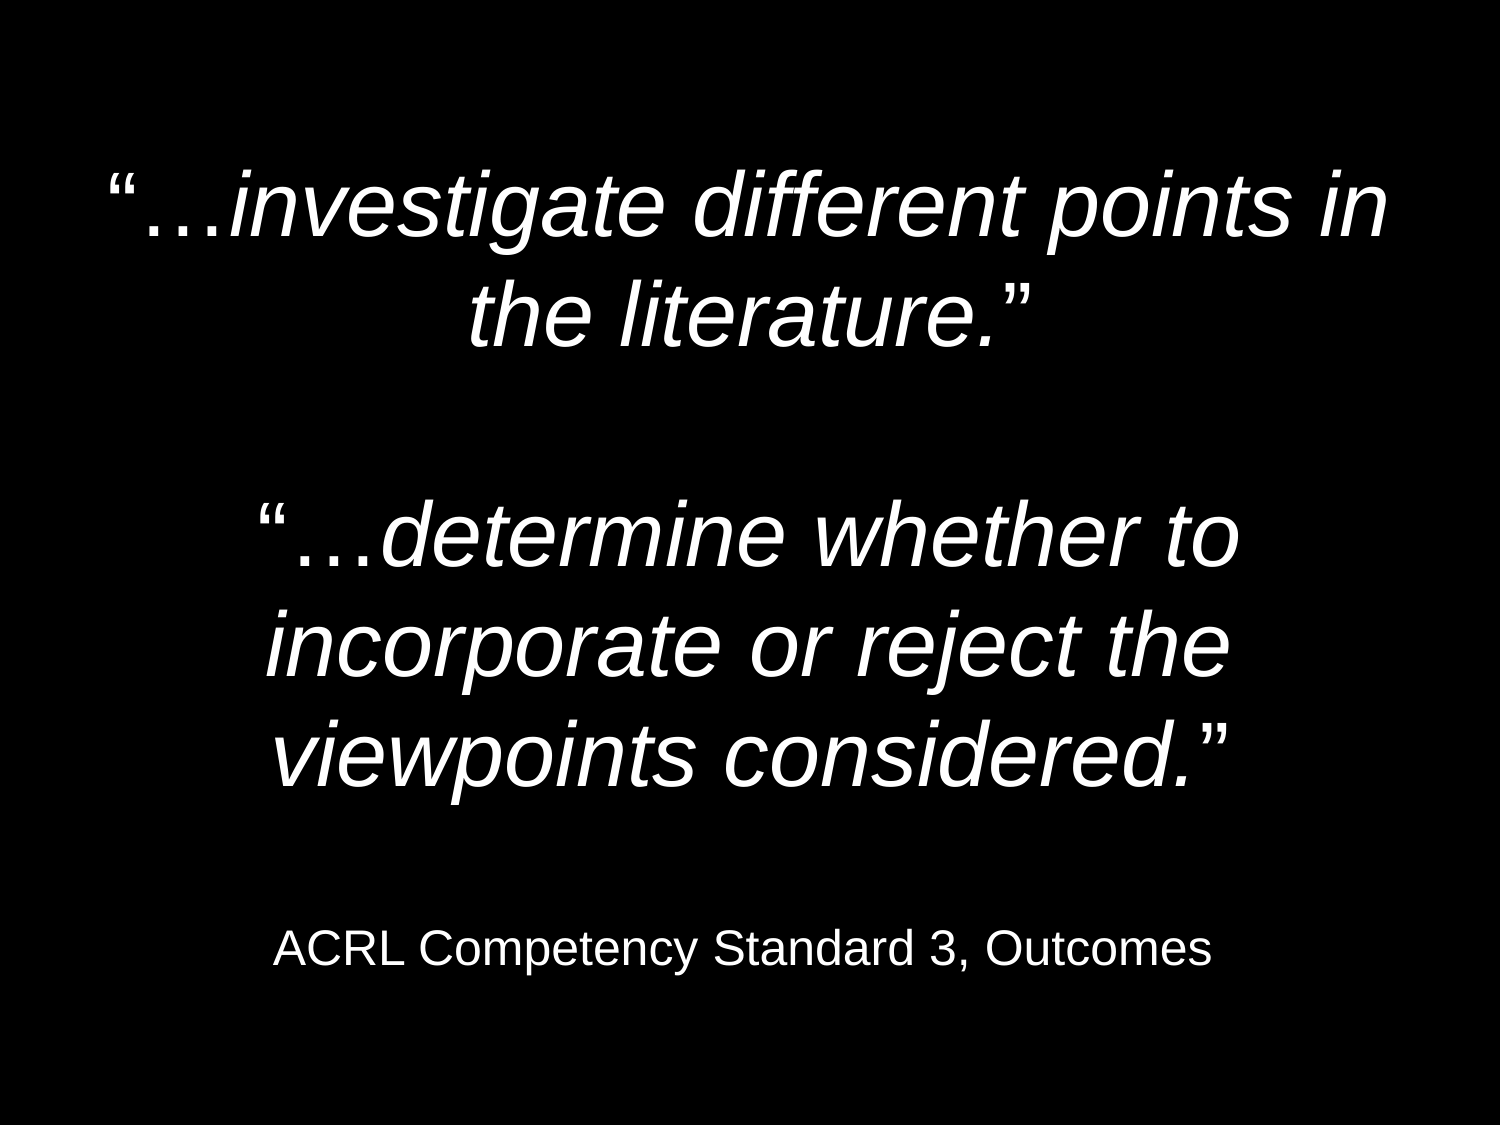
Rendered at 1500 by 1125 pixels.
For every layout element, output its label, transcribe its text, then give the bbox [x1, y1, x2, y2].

title “…investigate different points in the literature.” “…determine whether to incorporate or reject the viewpoints considered.” ACRL Competency Standard 3, Outcomes [74, 44, 1426, 1076]
